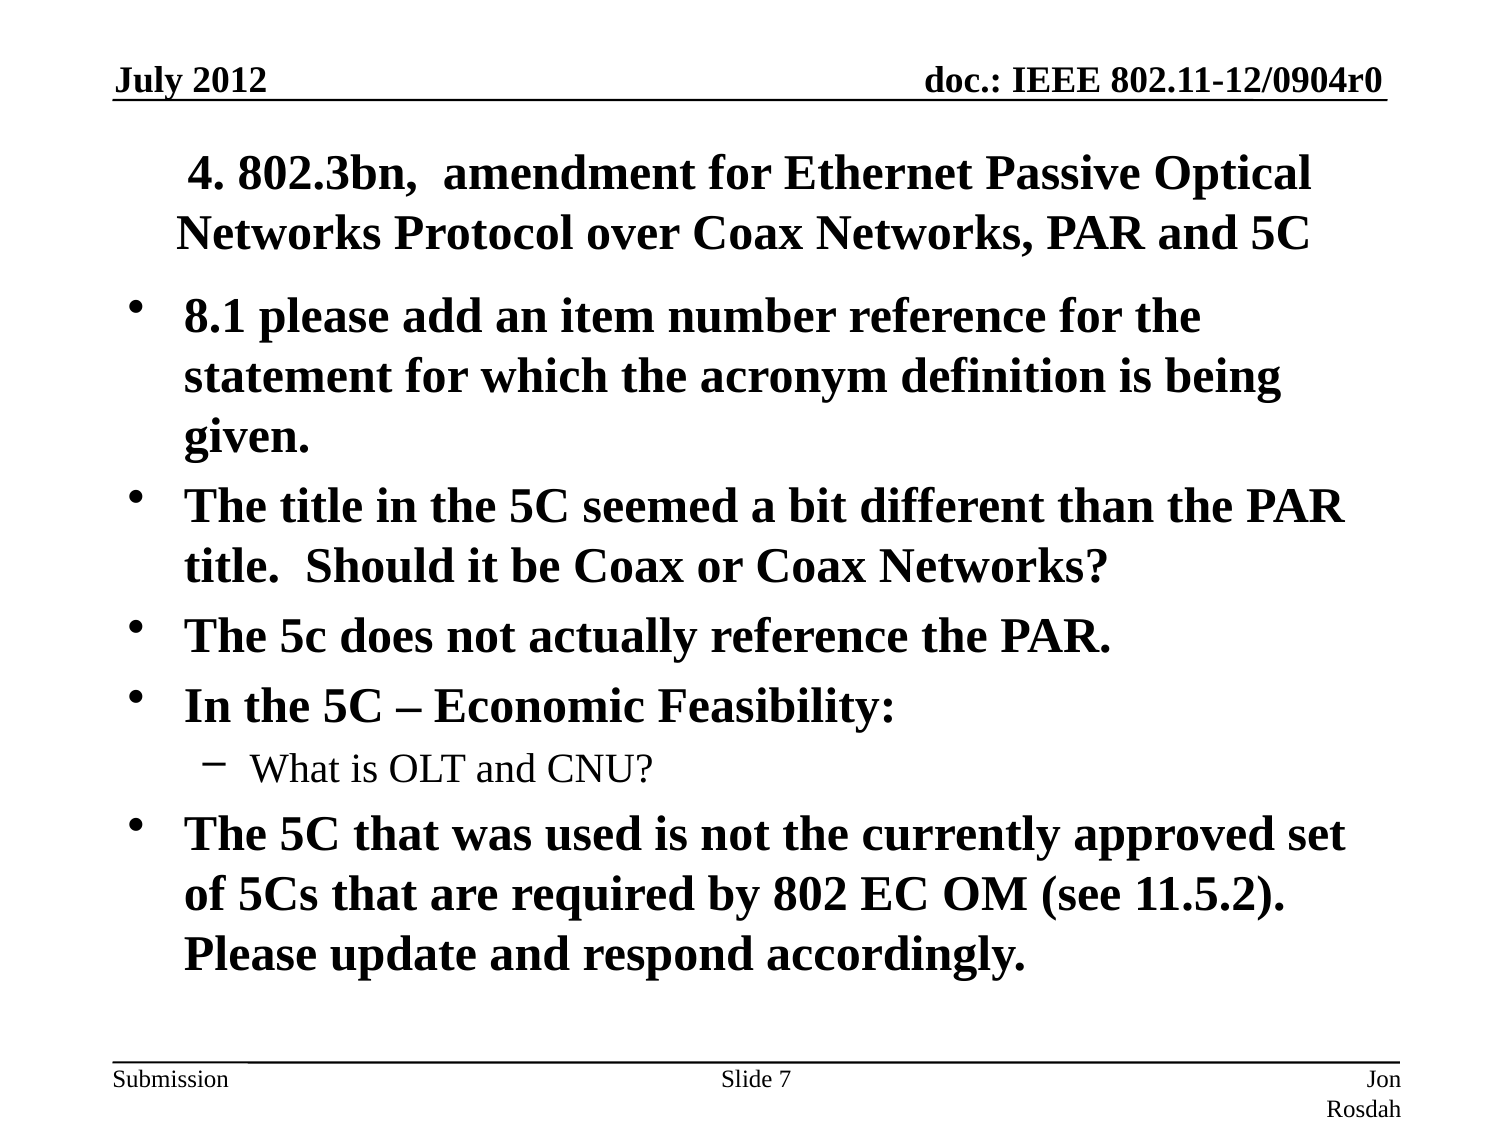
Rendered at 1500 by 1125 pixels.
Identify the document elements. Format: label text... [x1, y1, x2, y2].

list 8.1 please add an item number reference for the statement for which the acronym definition is being given. The title in the 5C seemed a bit different than the PAR title. Should it be Coax or Coax Networks? The 5c does not actually reference the PAR. In the 5C – Economic Feasibility: What is OLT and CNU? The 5C that was used is not the currently approved set of 5Cs that are required by 802 EC OM (see 11.5.2). Please update and respond accordingly. [112, 274, 1388, 1063]
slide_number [114, 54, 290, 101]
footer Jon Rosdahl (CSR) [1324, 1061, 1402, 1093]
slide_number Slide 7 [712, 1061, 800, 1093]
title 4. 802.3bn, amendment for Ethernet Passive Optical Networks Protocol over Coax Networks, PAR and 5C [112, 112, 1388, 274]
